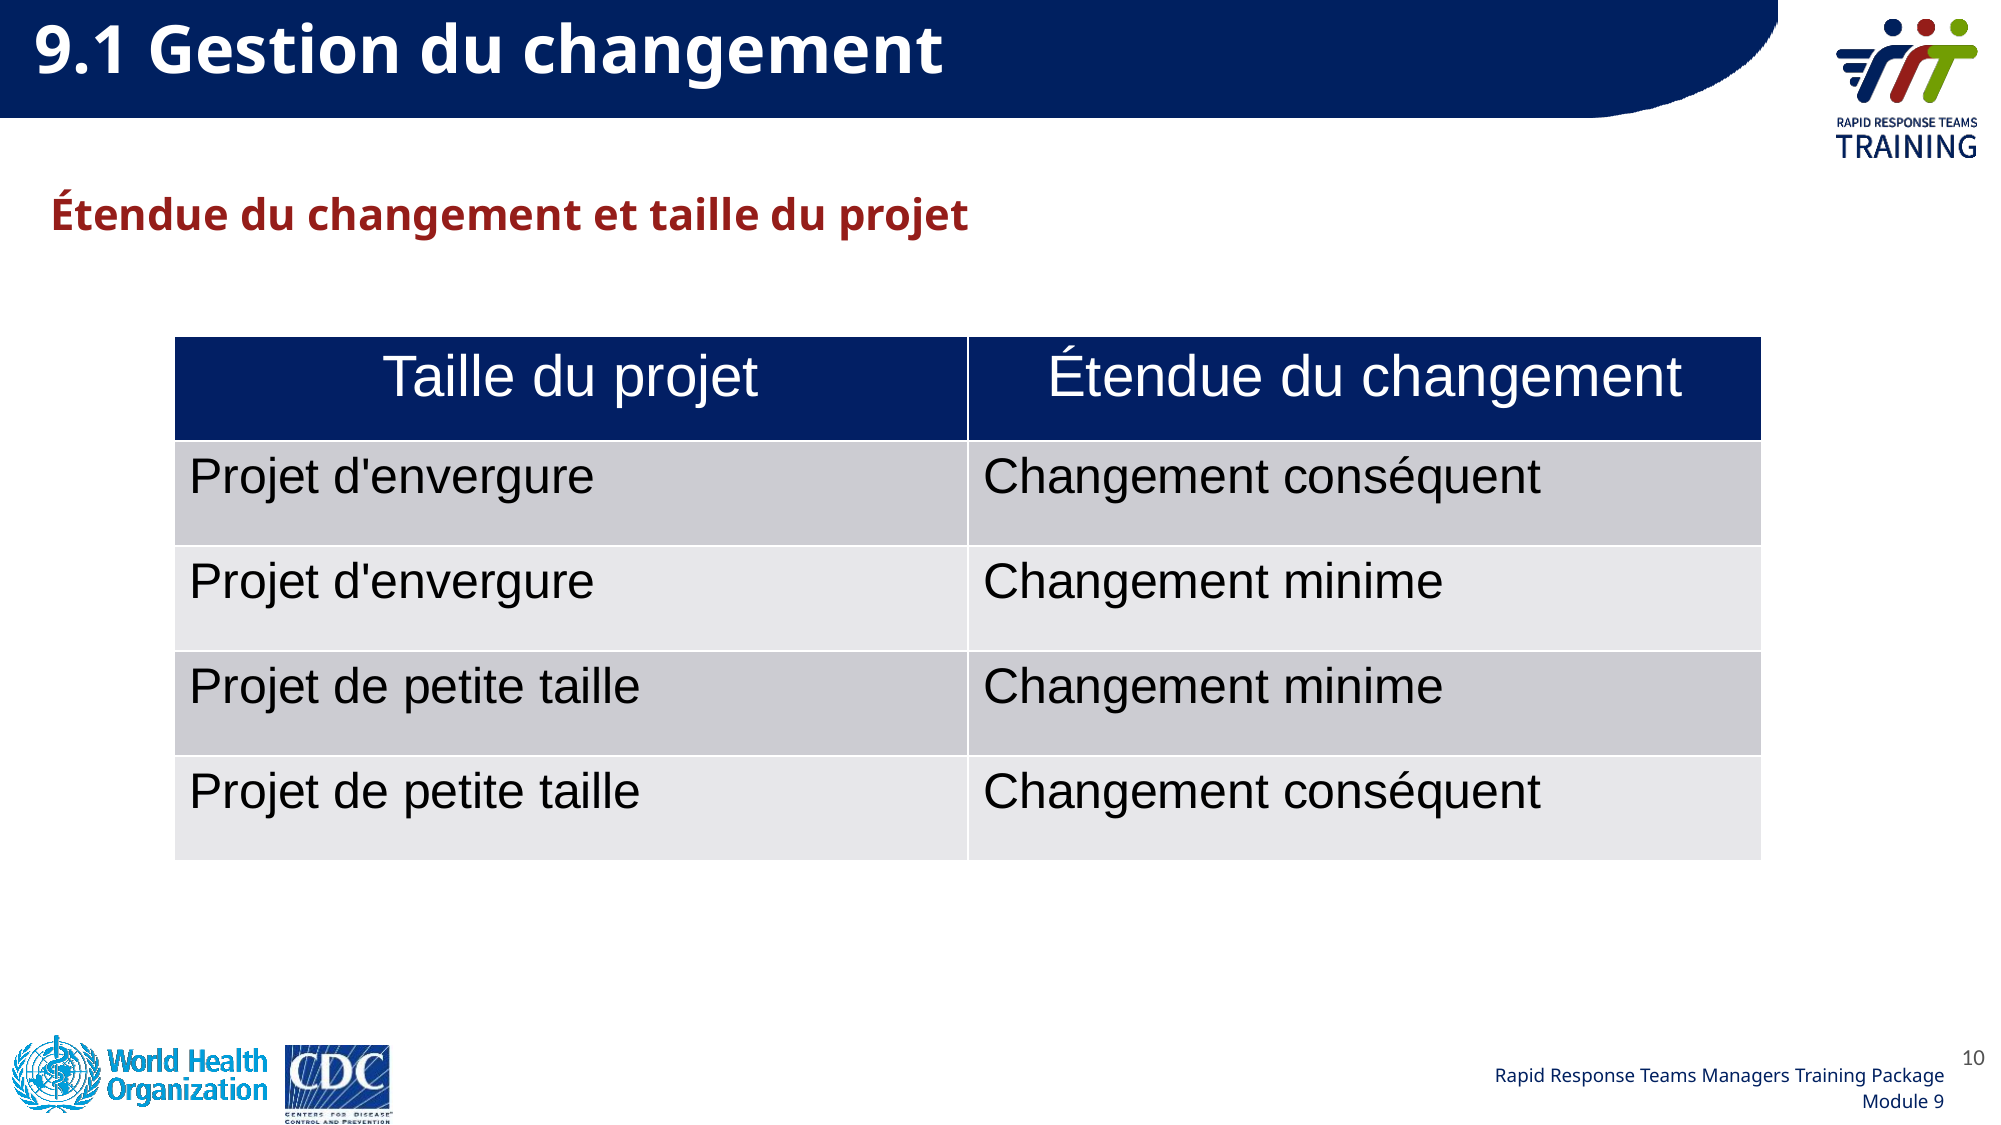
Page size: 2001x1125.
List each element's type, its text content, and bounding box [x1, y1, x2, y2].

picture [1835, 19, 1978, 167]
picture [285, 1045, 393, 1124]
slide_number 10 [1931, 1035, 2000, 1088]
table_cell Projet de petite taille [175, 757, 967, 860]
table_header Taille du projet [175, 337, 967, 440]
table_cell Projet d'envergure [175, 442, 967, 545]
text_box 9.1 Gestion du changement [19, 0, 1036, 95]
picture [46, 1056, 54, 1061]
table_cell Changement minime [969, 652, 1761, 755]
picture [28, 1054, 36, 1077]
table_cell Projet d'envergure [175, 547, 967, 650]
table_cell Projet de petite taille [175, 652, 967, 755]
table_cell Changement minime [969, 547, 1761, 650]
picture [43, 1088, 54, 1094]
picture [36, 1035, 267, 1113]
picture [12, 1084, 46, 1113]
table_cell Changement conséquent [969, 442, 1761, 545]
picture [0, 0, 1778, 118]
picture [50, 1109, 62, 1113]
title Étendue du changement et taille du projet [41, 162, 1018, 270]
table_header Étendue du changement [969, 337, 1761, 440]
table_cell Changement conséquent [969, 757, 1761, 860]
picture [38, 1044, 53, 1052]
picture [12, 1035, 53, 1067]
picture [38, 1092, 54, 1100]
picture [34, 1058, 41, 1077]
